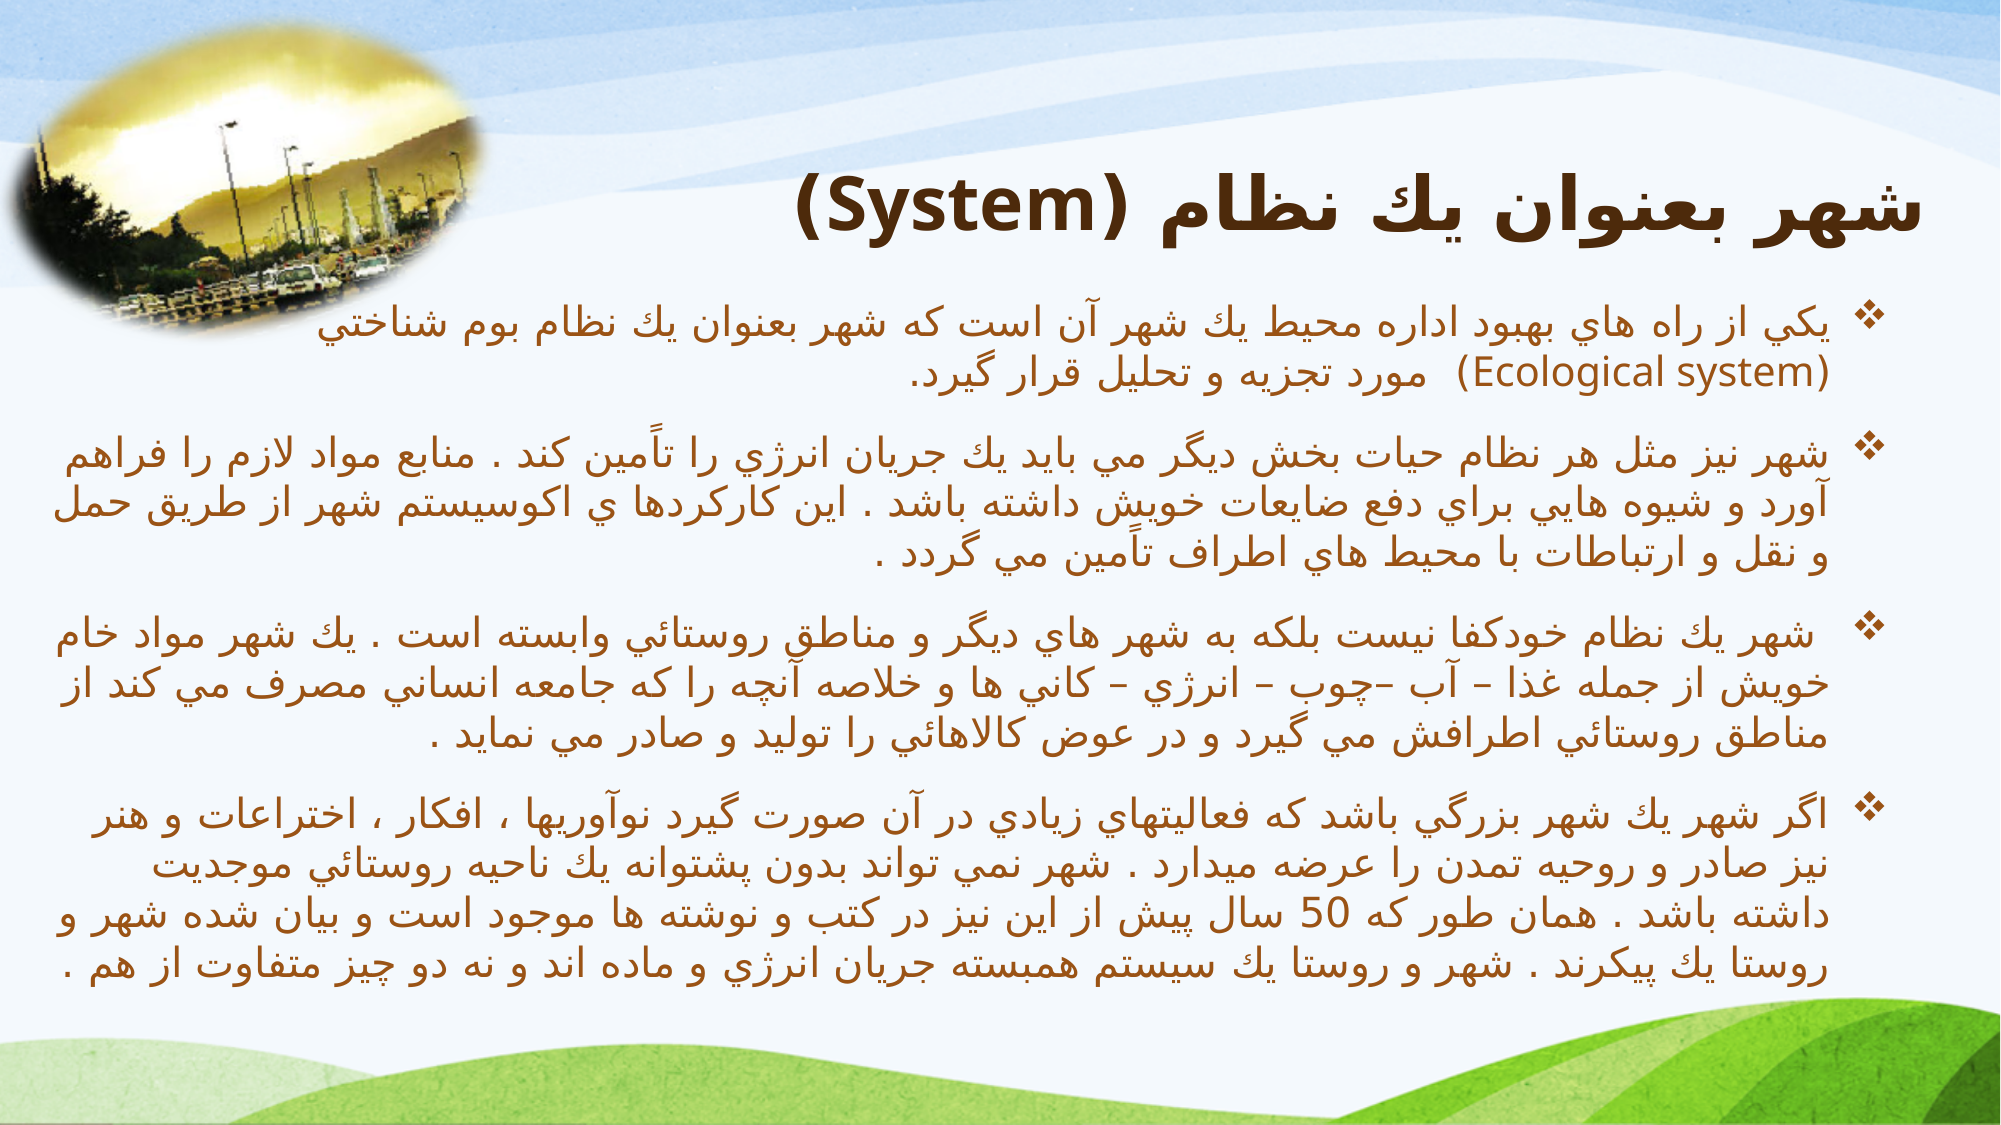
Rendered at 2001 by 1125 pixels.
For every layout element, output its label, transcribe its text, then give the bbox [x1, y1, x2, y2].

list يكي از راه هاي بهبود اداره محيط يك شهر آن است كه شهر بعنوان يك نظام بوم شناختي (Ecological system) مورد تجزيه و تحليل قرار گيرد. شهر نيز مثل هر نظام حيات بخش ديگر مي بايد يك جريان انرژي را تاًمين كند . منابع مواد لازم را فراهم آورد و شيوه هايي براي دفع ضايعات خويش داشته باشد . اين كاركردها ي اكوسيستم شهر از طريق حمل و نقل و ارتباطات با محيط هاي اطراف تاًمين مي گردد . شهر يك نظام خودكفا نيست بلكه به شهر هاي ديگر و مناطق روستائي وابسته است . يك شهر مواد خام خويش از جمله غذا – آب –چوب – انرژي – كاني ها و خلاصه آنچه را كه جامعه انساني مصرف مي كند از مناطق روستائي اطرافش مي گيرد و در عوض كالاهائي را توليد و صادر مي نمايد . اگر شهر يك شهر بزرگي باشد كه فعاليتهاي زيادي در آن صورت گيرد نوآوريها ، افكار ، اختراعات و هنر نيز صادر و روحيه تمدن را عرضه ميدارد . شهر نمي تواند بدون پشتوانه يك ناحيه روستائي موجديت داشته باشد . همان طور كه 50 سال پيش از اين نيز در كتب و نوشته ها موجود است و بيان شده شهر و روستا يك پيكرند . شهر و روستا يك سيستم همبسته جريان انرژي و ماده اند و نه دو چيز متفاوت از هم . [31, 287, 1898, 1015]
picture [0, 0, 2001, 1125]
title شهر بعنوان يك نظام (System) [502, 54, 1942, 255]
